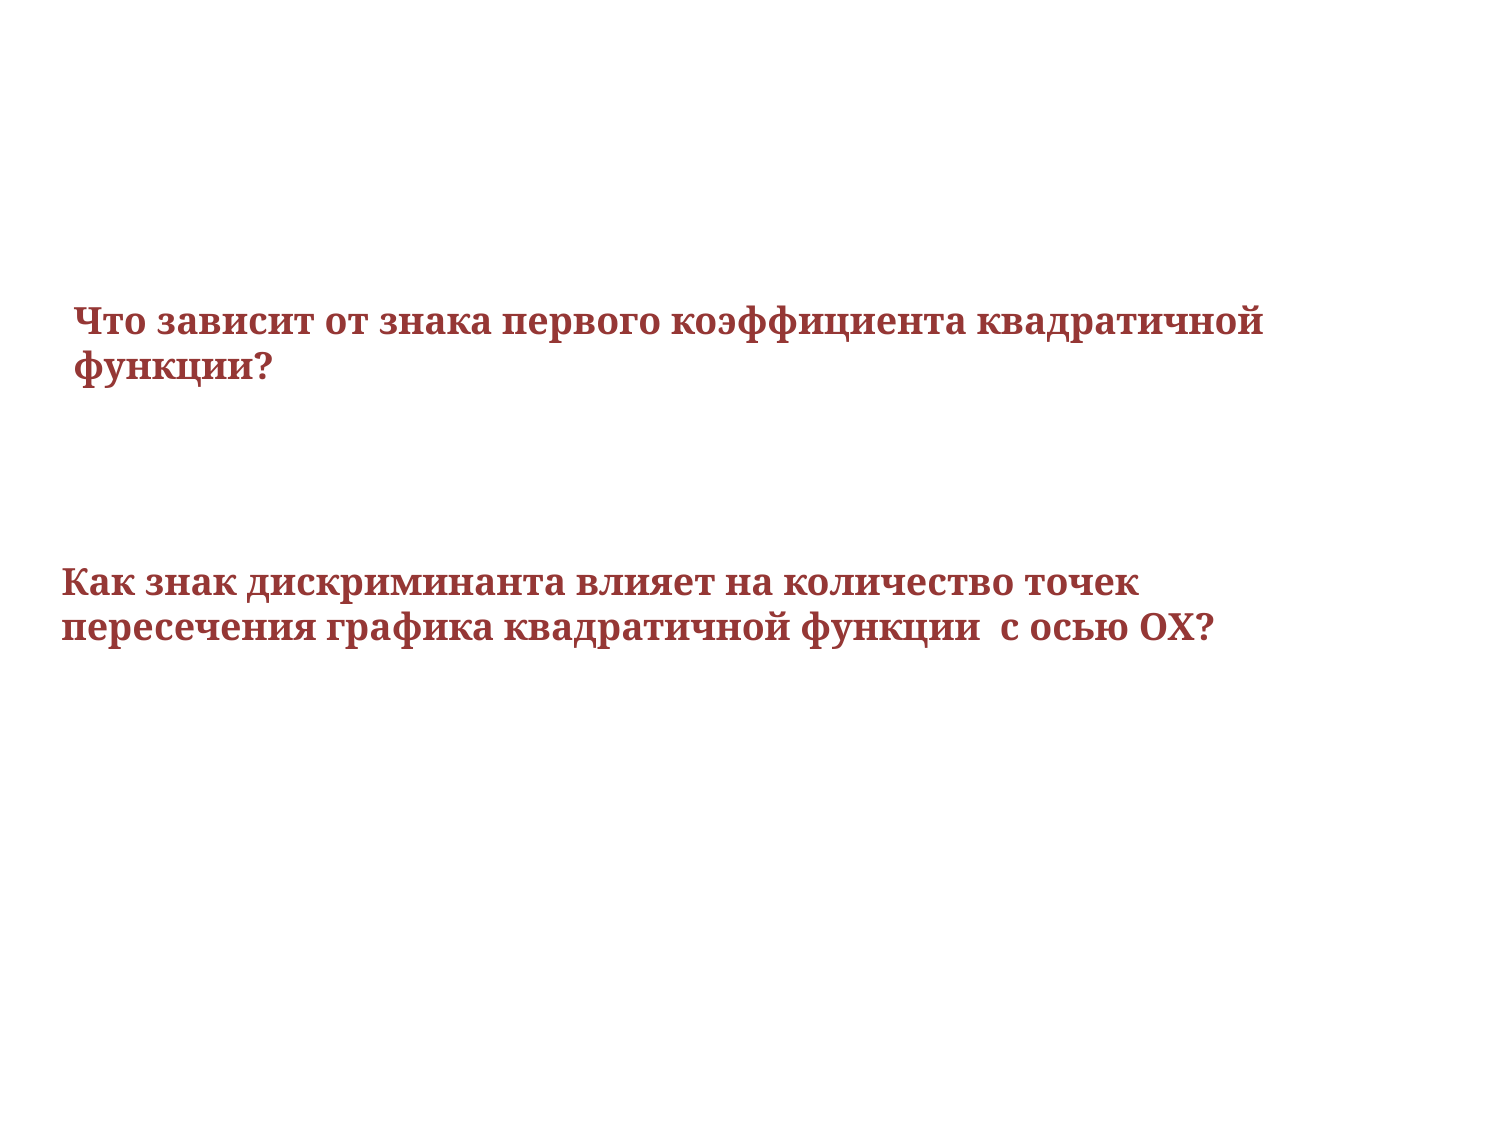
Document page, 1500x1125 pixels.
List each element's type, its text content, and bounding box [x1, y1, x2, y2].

text_box Что зависит от знака первого коэффициента квадратичной функции? [58, 289, 1465, 484]
text_box Как знак дискриминанта влияет на количество точек пересечения графика квадратичной функции с осью ОХ? [46, 550, 1418, 656]
